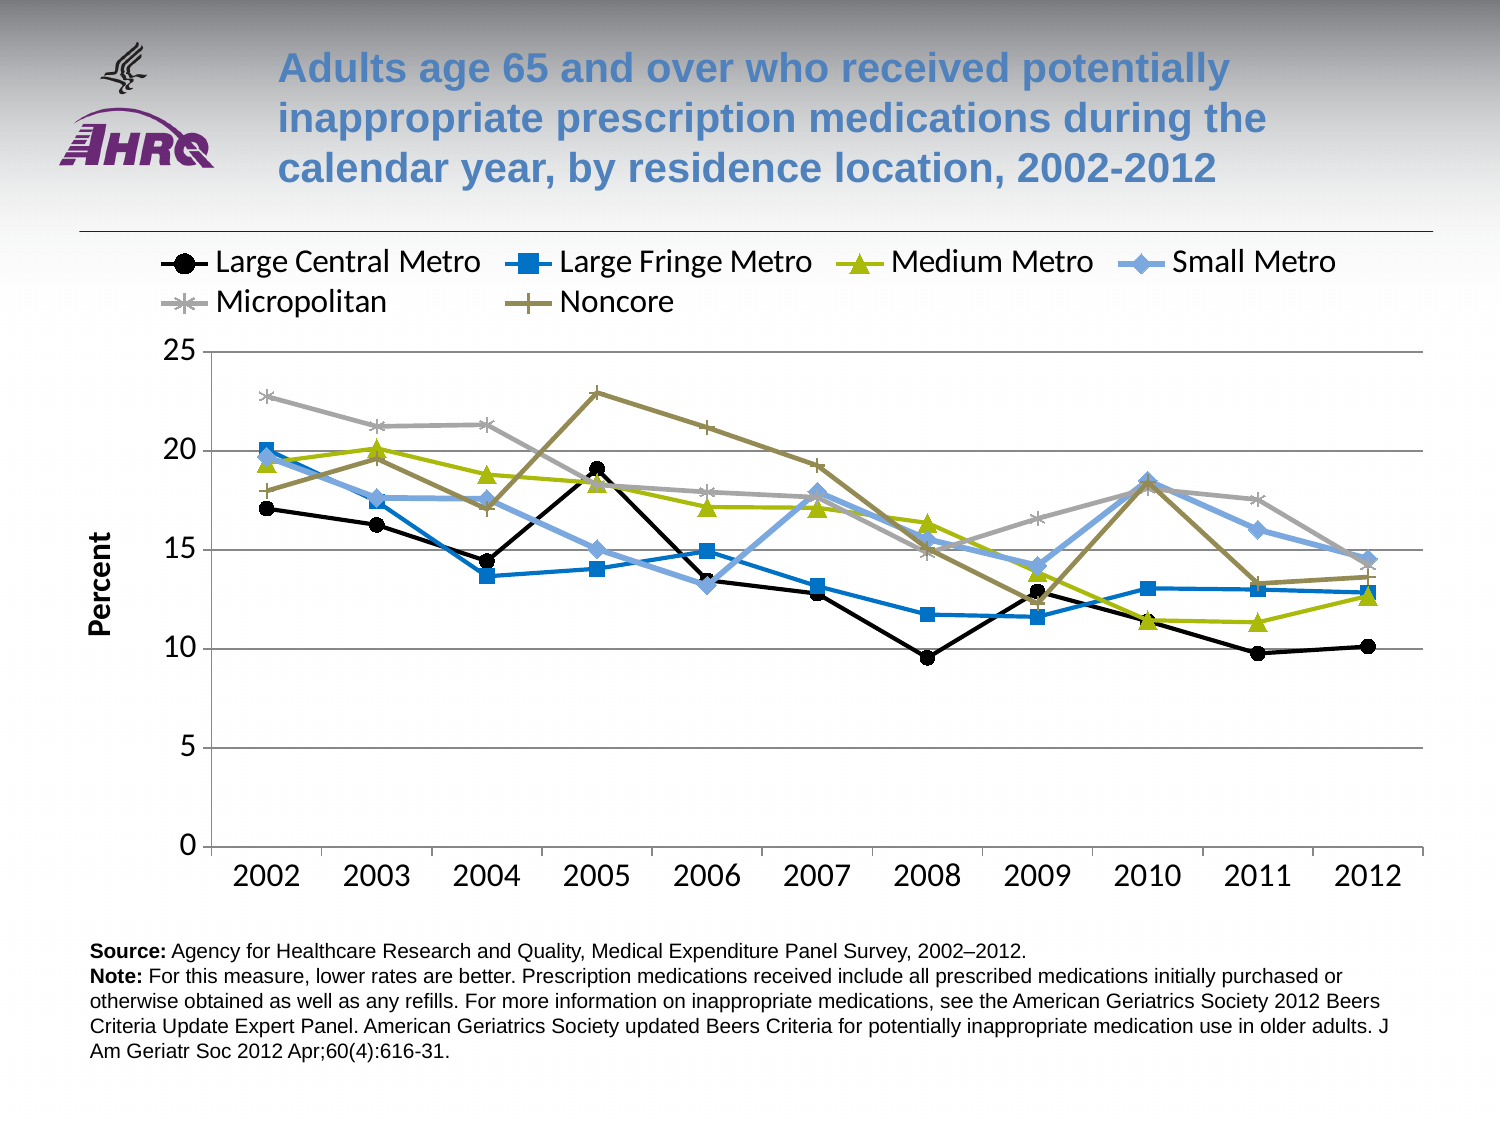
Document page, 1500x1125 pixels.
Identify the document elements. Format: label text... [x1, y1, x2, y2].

title Adults age 65 and over who received potentially inappropriate prescription medications during the calendar year, by residence location, 2002-2012 [262, 45, 1425, 188]
text_box Source: Agency for Healthcare Research and Quality, Medical Expenditure Panel Survey, 2002–2012. Note: For this measure, lower rates are better. Prescription medications received include all prescribed medications initially purchased or otherwise obtained as well as any refills. For more information on inappropriate medications, see the American Geriatrics Society 2012 Beers Criteria Update Expert Panel. American Geriatrics Society updated Beers Criteria for potentially inappropriate medication use in older adults. J Am Geriatr Soc 2012 Apr;60(4):616-31. [74, 930, 1425, 1070]
picture [0, 0, 1500, 1125]
chart [74, 239, 1426, 916]
